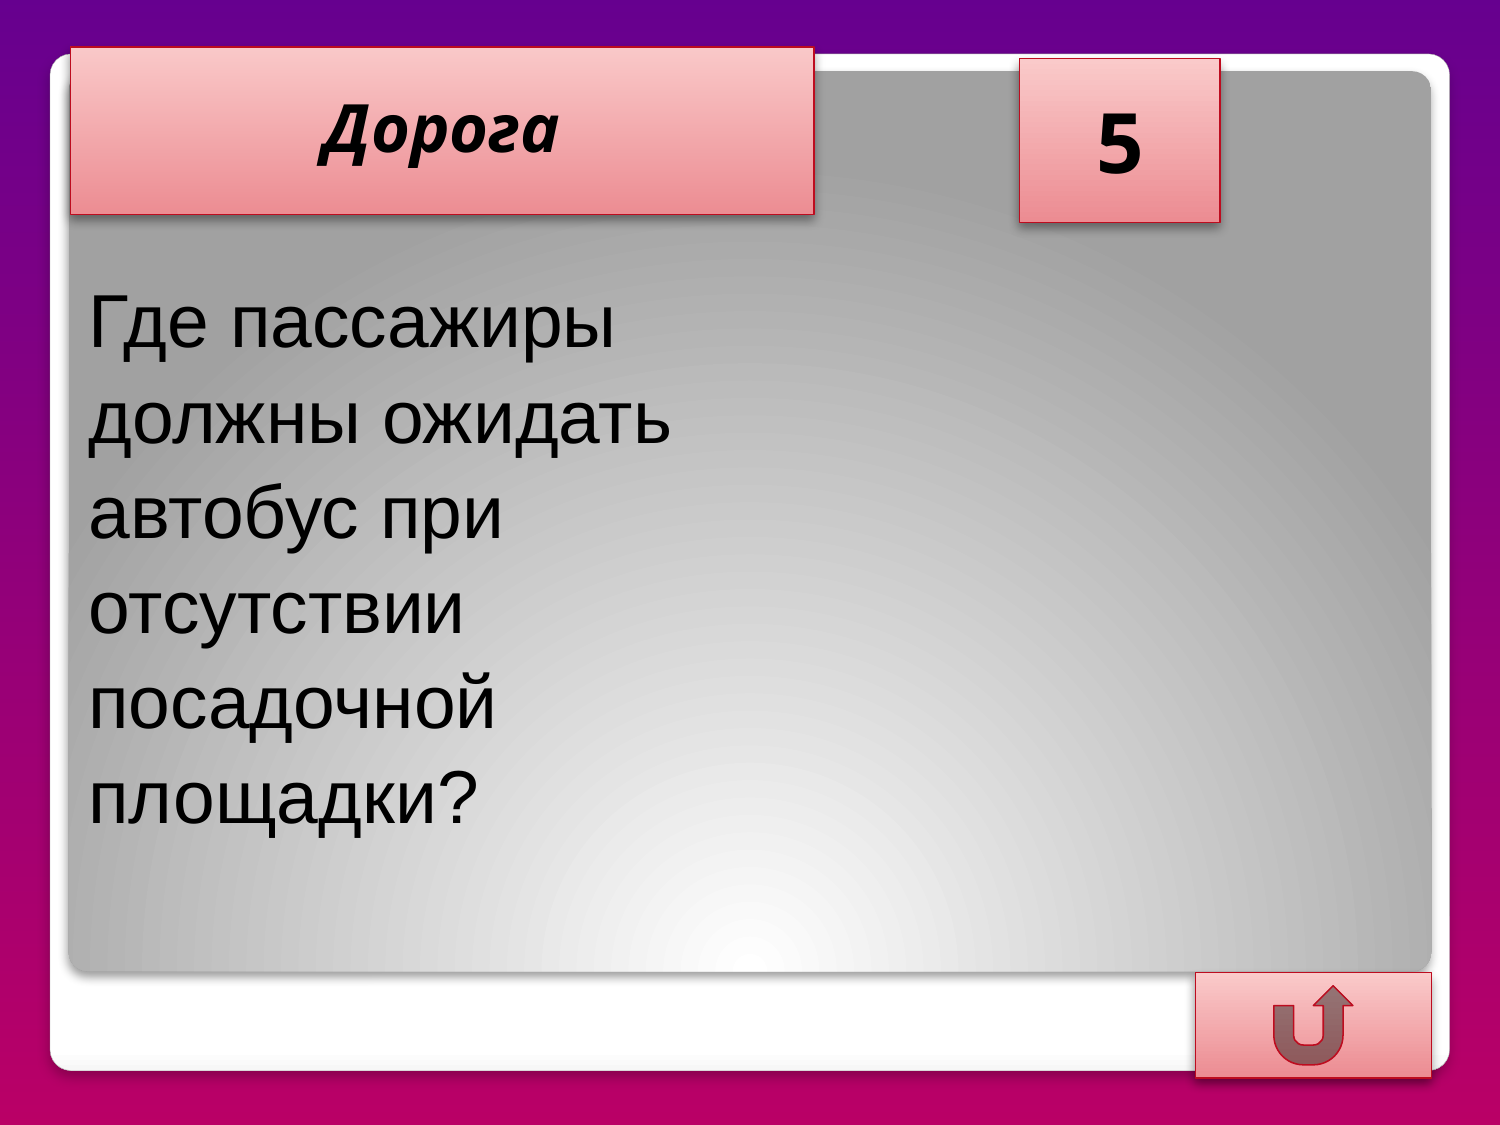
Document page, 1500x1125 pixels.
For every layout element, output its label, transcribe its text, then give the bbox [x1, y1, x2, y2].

text_box Дорога [70, 46, 815, 215]
text_box 5 [1019, 58, 1221, 223]
text_box [1195, 972, 1432, 1079]
list Где пассажиры должны ожидать автобус при отсутствии посадочной площадки? [58, 257, 809, 946]
